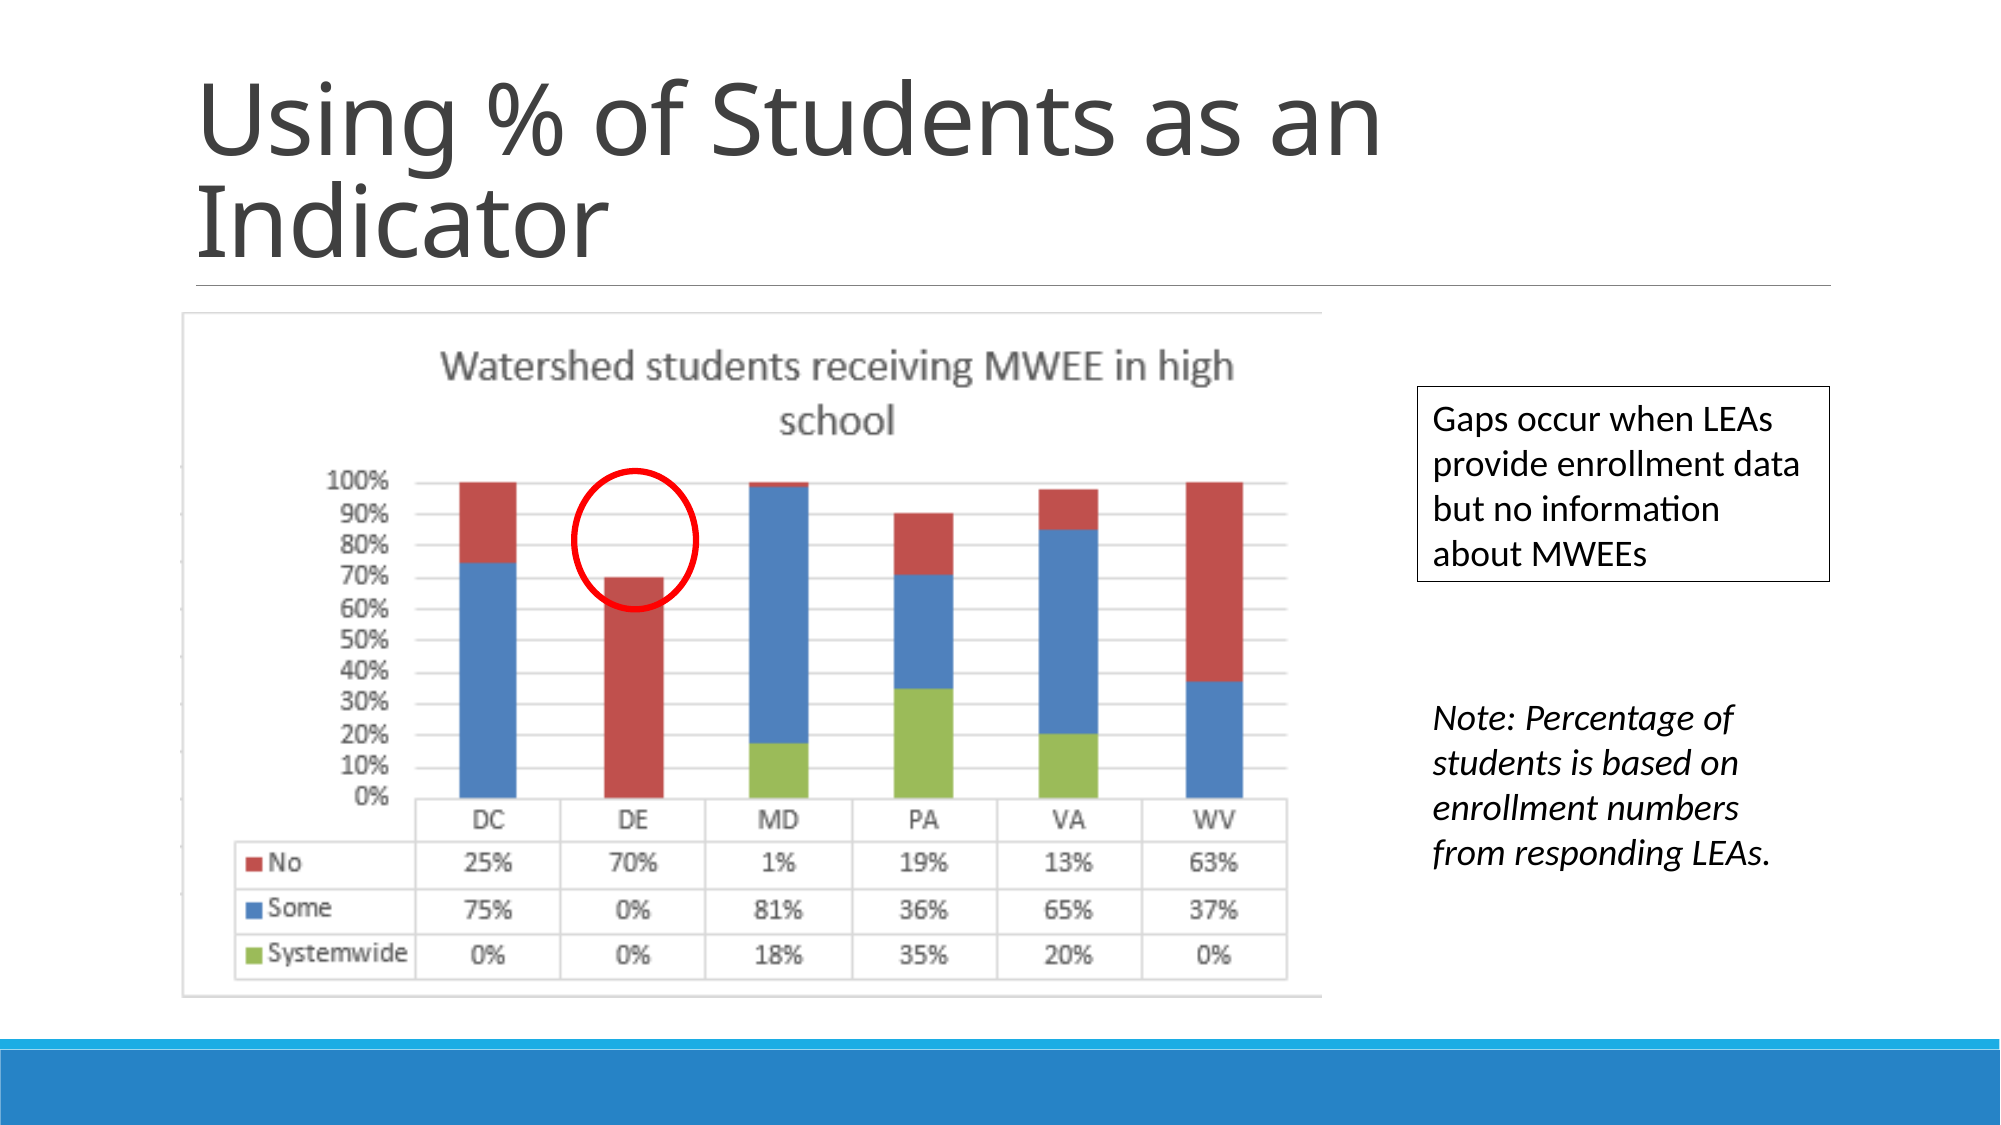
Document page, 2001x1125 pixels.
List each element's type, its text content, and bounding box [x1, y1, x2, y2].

text_box Note: Percentage of students is based on enrollment numbers from responding LEAs. [1417, 685, 1830, 880]
title Using % of Students as an Indicator [180, 47, 1830, 285]
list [179, 311, 1322, 999]
text_box Gaps occur when LEAs provide enrollment data but no information about MWEEs [1417, 386, 1830, 582]
